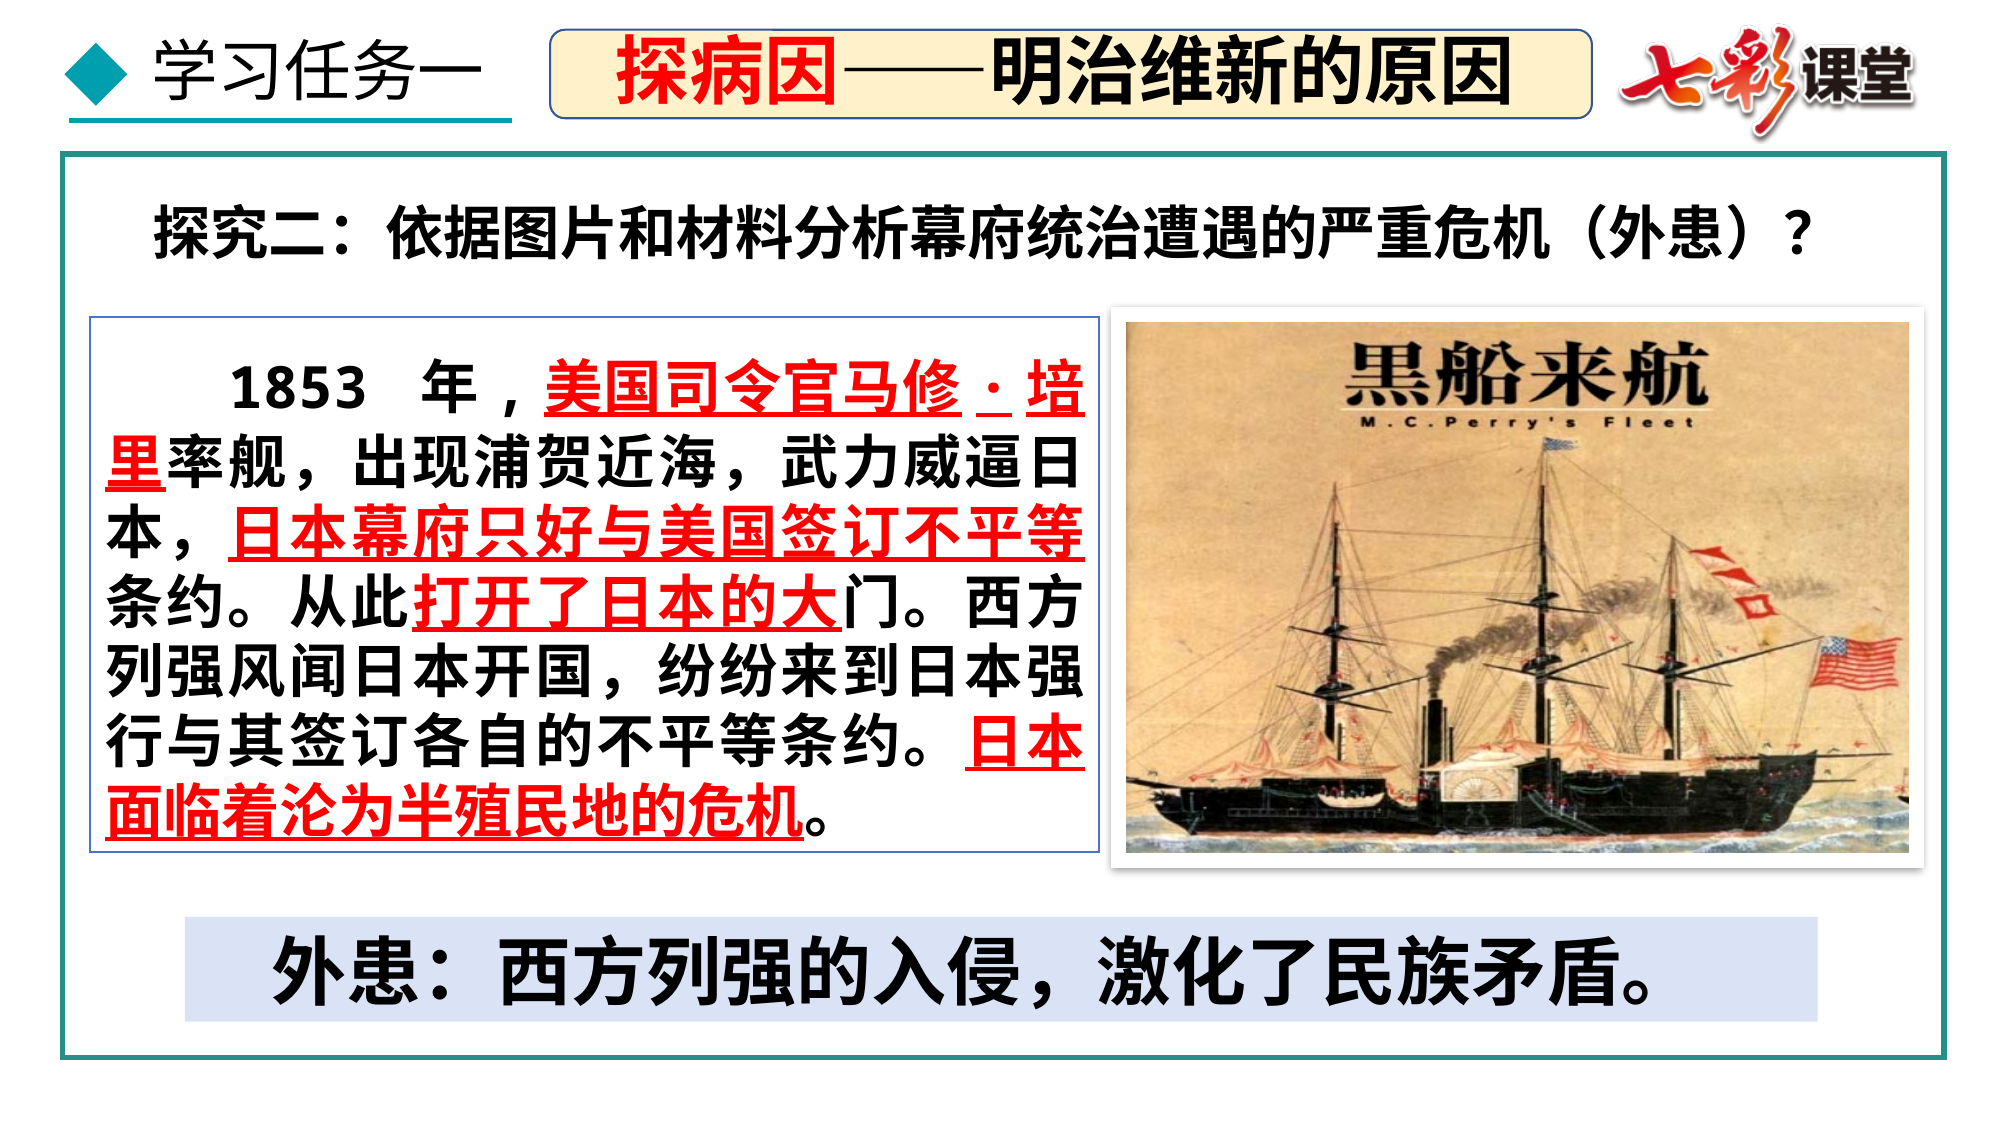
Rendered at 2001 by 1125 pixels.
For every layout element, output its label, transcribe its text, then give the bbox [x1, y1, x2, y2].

picture [1125, 320, 1910, 854]
text_box 外患：西方列强的入侵，激化了民族矛盾。 [184, 916, 1818, 1022]
text_box 探究二：依据图片和材料分析幕府统治遭遇的严重危机（外患）？ [137, 187, 1865, 274]
picture [1614, 19, 1923, 144]
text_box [549, 15, 1593, 123]
text_box 1853 年,美国司令官马修·培里率舰，出现浦贺近海，武力威逼日本，日本幕府只好与美国签订不平等条约。从此打开了日本的大门。西方列强风闻日本开国，纷纷来到日本强行与其签订各自的不平等条约。日本面临着沦为半殖民地的危机。 [89, 316, 1100, 853]
